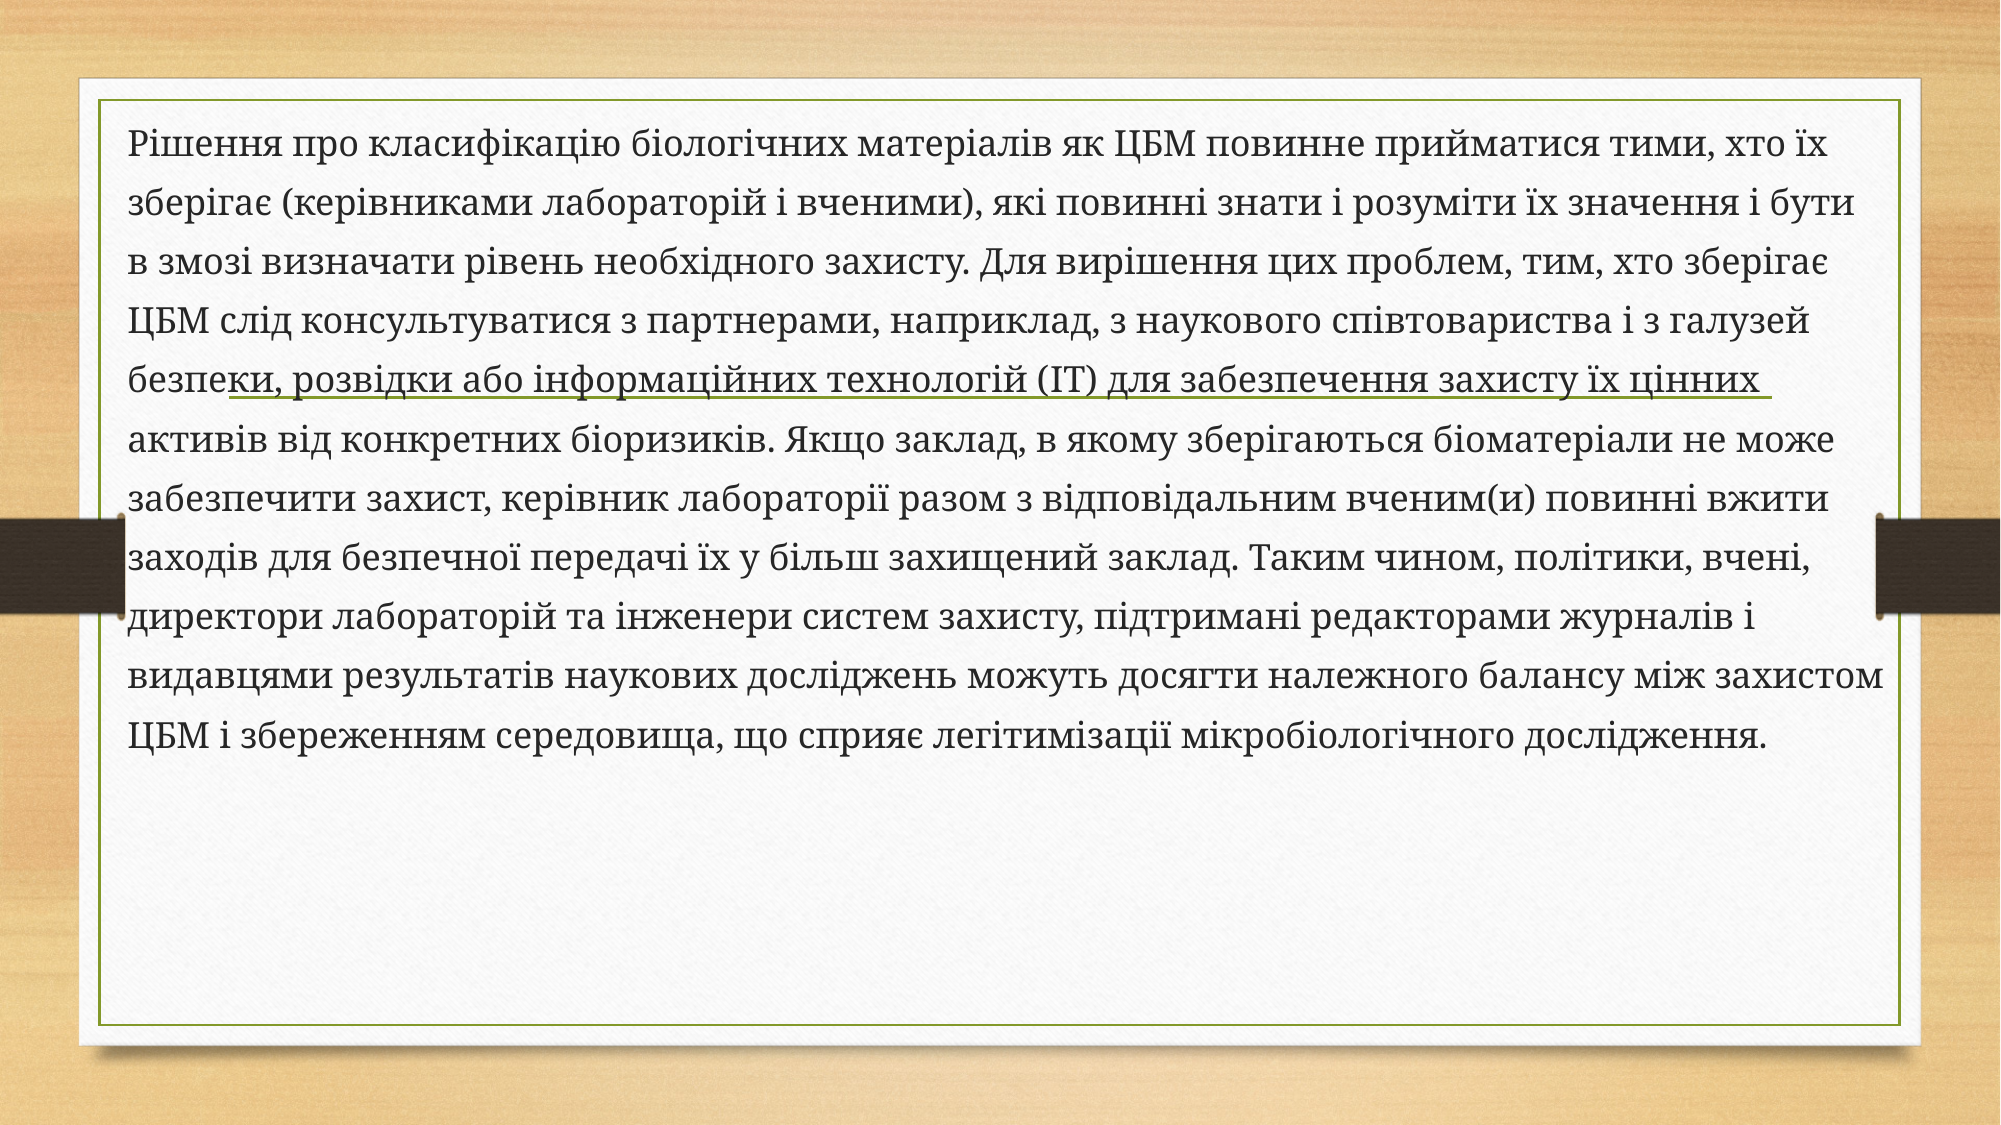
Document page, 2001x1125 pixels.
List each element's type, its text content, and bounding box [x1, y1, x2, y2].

picture [0, 0, 2001, 1125]
list Рішення про класифікацію біологічних матеріалів як ЦБМ повинне прийматися тими, хто їх зберігає (керівниками лабораторій і вченими), які повинні знати і розуміти їх значення і бути в змозі визначати рівень необхідного захисту. Для вирішення цих проблем, тим, хто зберігає ЦБМ слід консультуватися з партнерами, наприклад, з наукового співтовариства і з галузей безпеки, розвідки або інформаційних технологій (IT) для забезпечення захисту їх цінних активів від конкретних біоризиків. Якщо заклад, в якому зберігаються біоматеріали не може забезпечити захист, керівник лабораторії разом з відповідальним вченим(и) повинні вжити заходів для безпечної передачі їх у більш захищений заклад. Таким чином, політики, вчені, директори лабораторій та інженери систем захисту, підтримані редакторами журналів і видавцями результатів наукових досліджень можуть досягти належного балансу між захистом ЦБМ і збереженням середовища, що сприяє легітимізації мікробіологічного дослідження. [112, 112, 1936, 1059]
